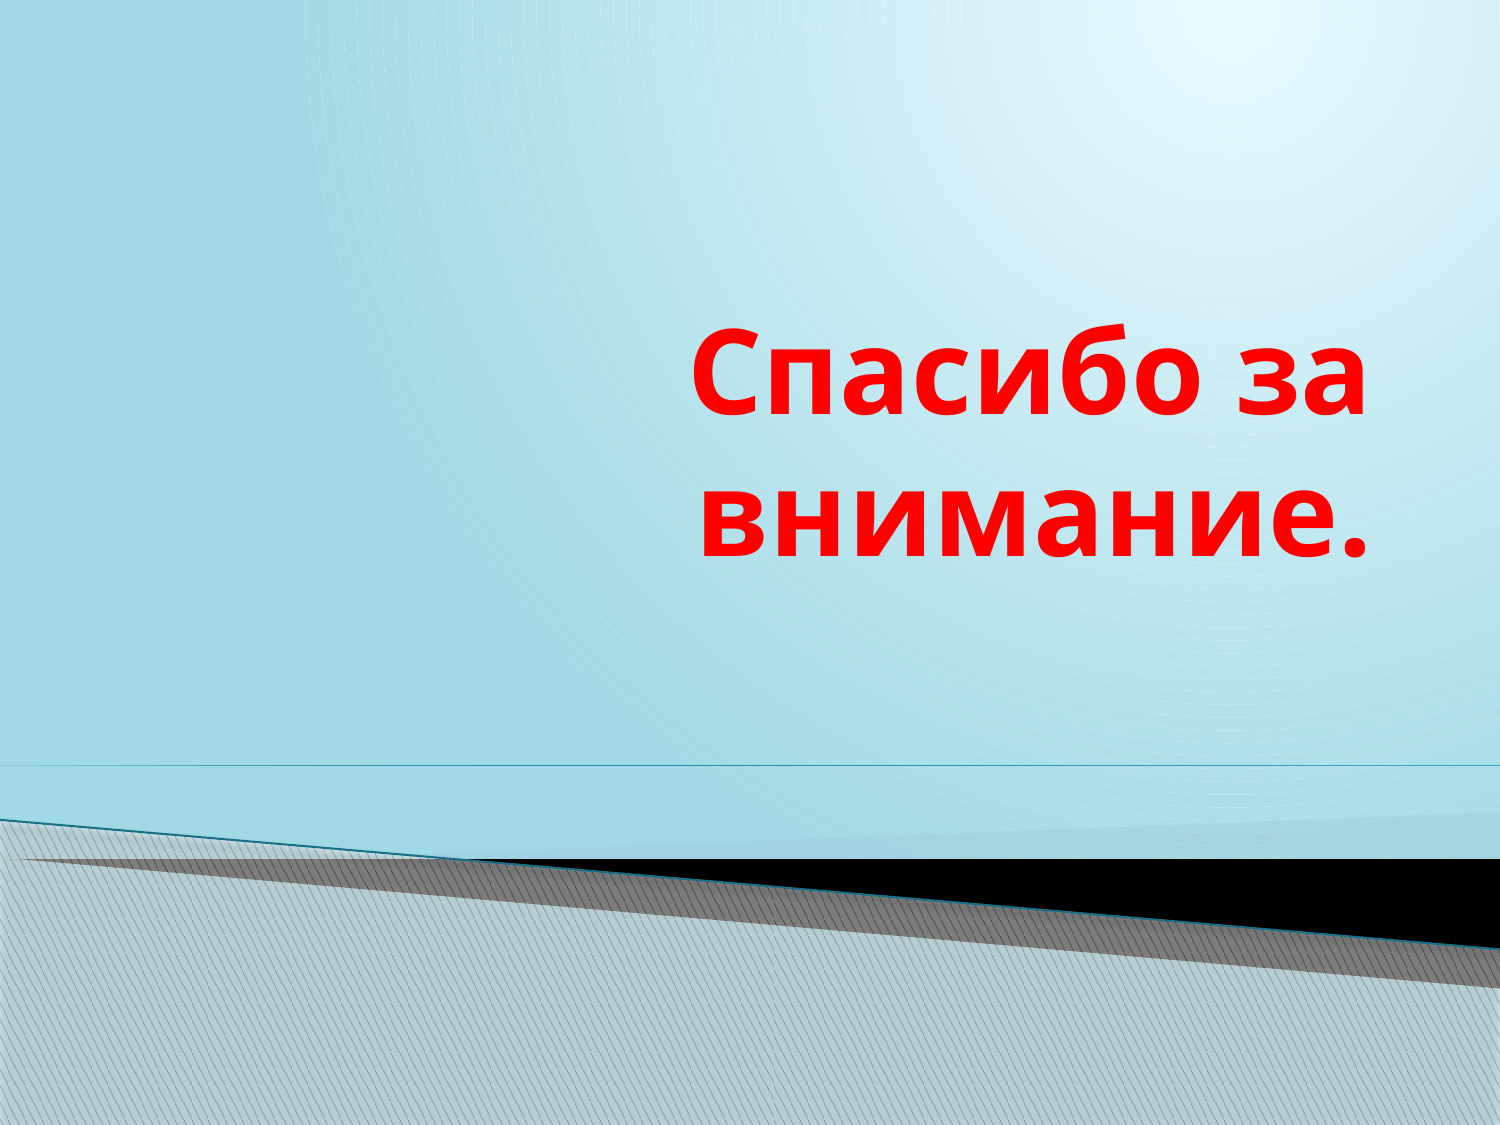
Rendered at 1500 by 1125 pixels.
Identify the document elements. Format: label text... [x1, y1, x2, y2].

subtitle [300, 585, 1500, 784]
title Спасибо за внимание. [112, 287, 1388, 588]
picture [5, 859, 1500, 989]
